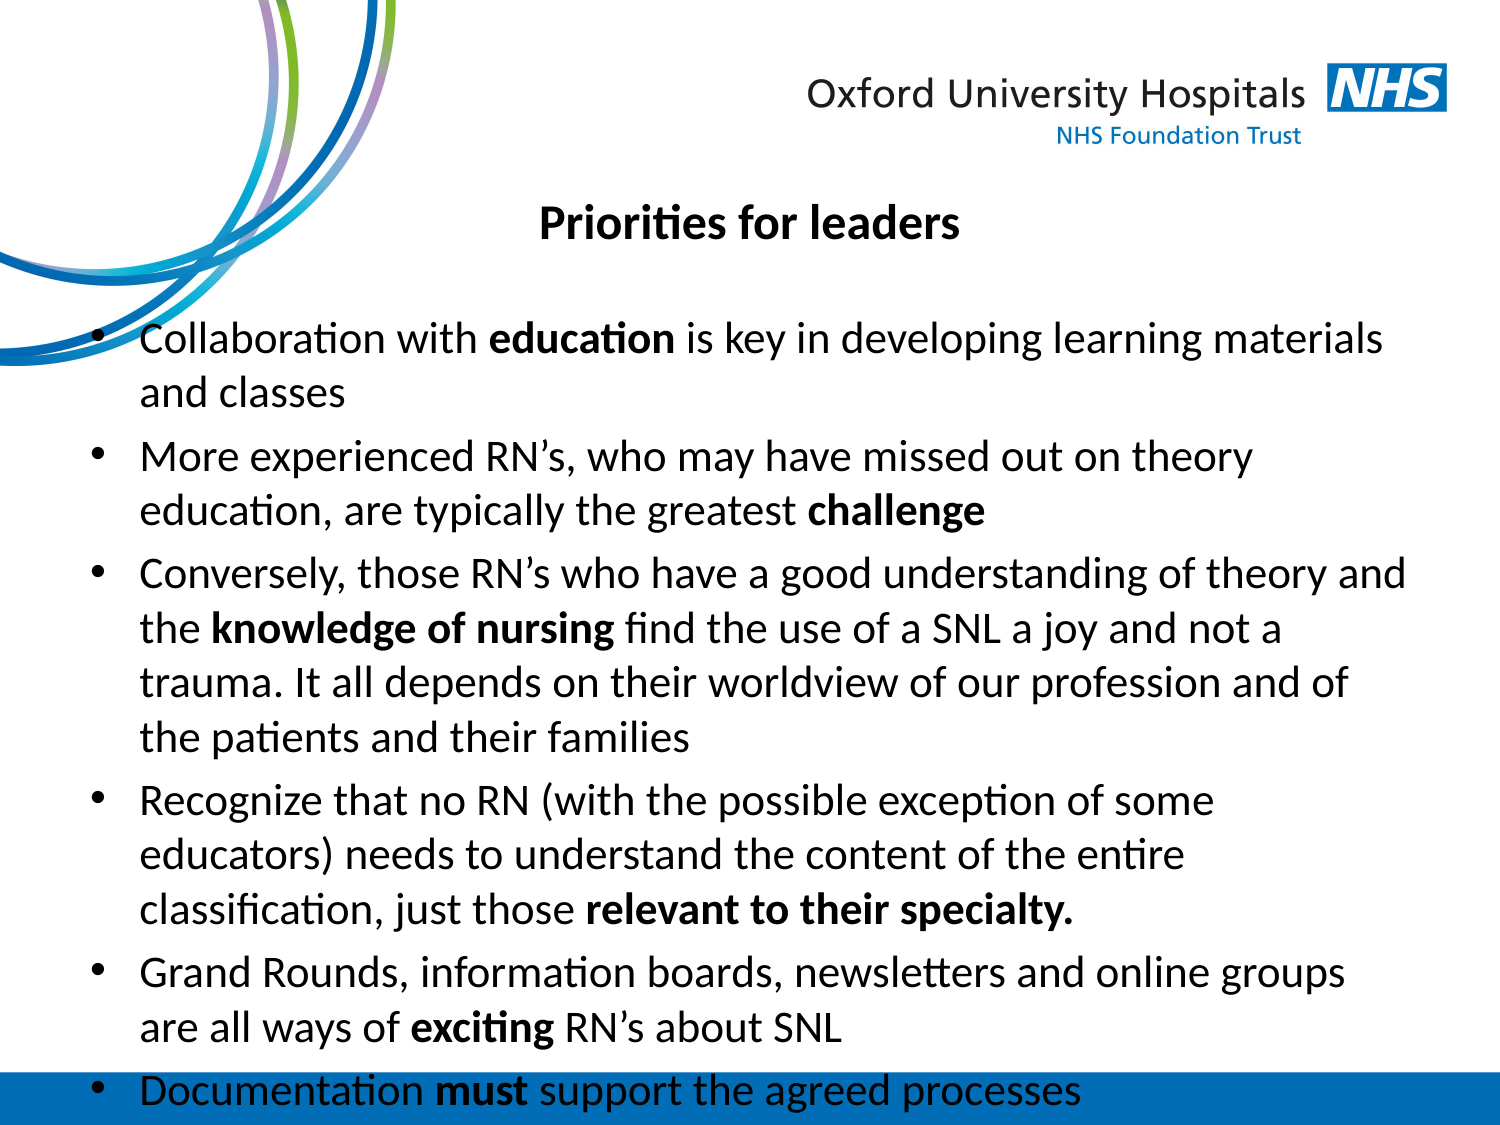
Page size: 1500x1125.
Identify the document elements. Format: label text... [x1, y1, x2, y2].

title Priorities for leaders [75, 151, 1425, 289]
list Collaboration with education is key in developing learning materials and classes More experienced RN’s, who may have missed out on theory education, are typically the greatest challenge Conversely, those RN’s who have a good understanding of theory and the knowledge of nursing find the use of a SNL a joy and not a trauma. It all depends on their worldview of our profession and of the patients and their families Recognize that no RN (with the possible exception of some educators) needs to understand the content of the entire classification, just those relevant to their specialty. Grand Rounds, information boards, newsletters and online groups are all ways of exciting RN’s about SNL Documentation must support the agreed processes [75, 300, 1425, 1125]
picture [0, 0, 1500, 1125]
